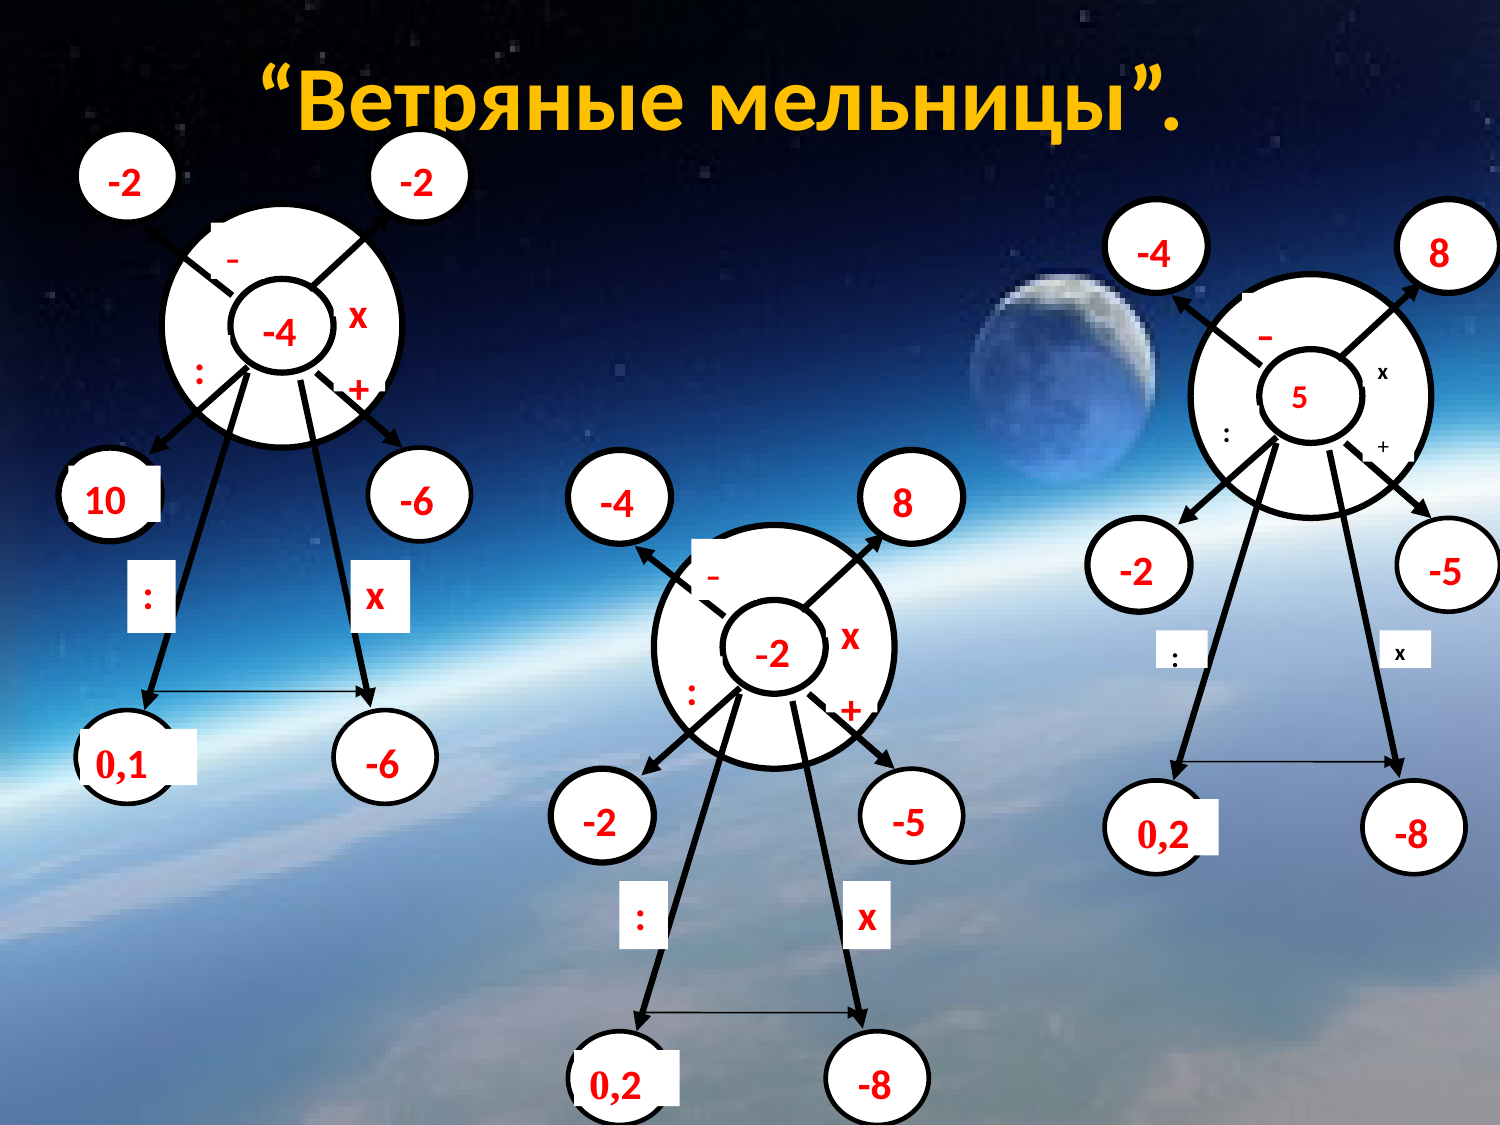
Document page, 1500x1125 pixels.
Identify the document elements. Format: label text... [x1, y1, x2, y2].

title “Ветряные мельницы”. [93, 0, 1369, 188]
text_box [550, 449, 964, 1125]
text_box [58, 128, 472, 805]
picture [0, 0, 1500, 1125]
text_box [1087, 198, 1500, 875]
